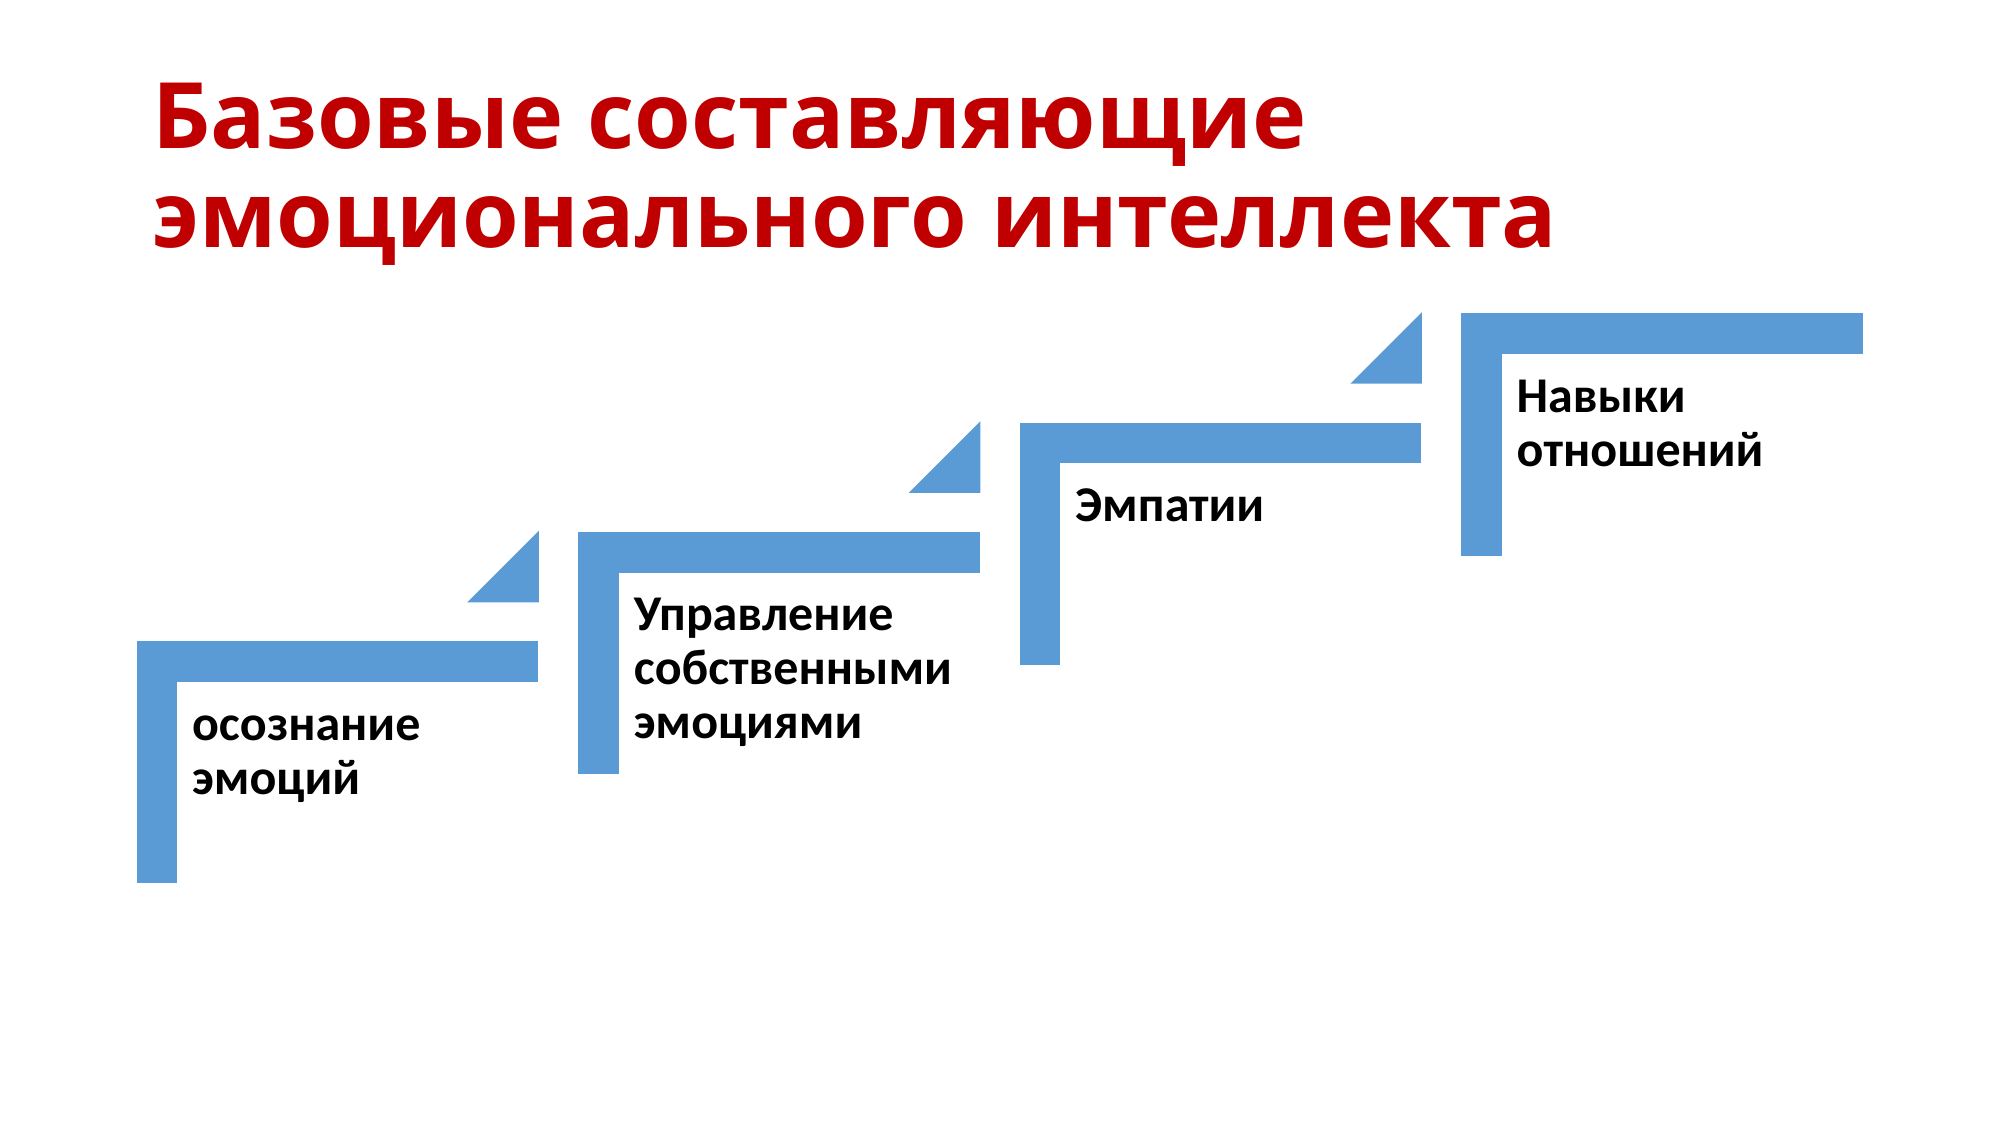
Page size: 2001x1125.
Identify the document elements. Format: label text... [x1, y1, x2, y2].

title Базовые составляющие эмоционального интеллекта [137, 59, 1863, 278]
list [137, 299, 1863, 1014]
